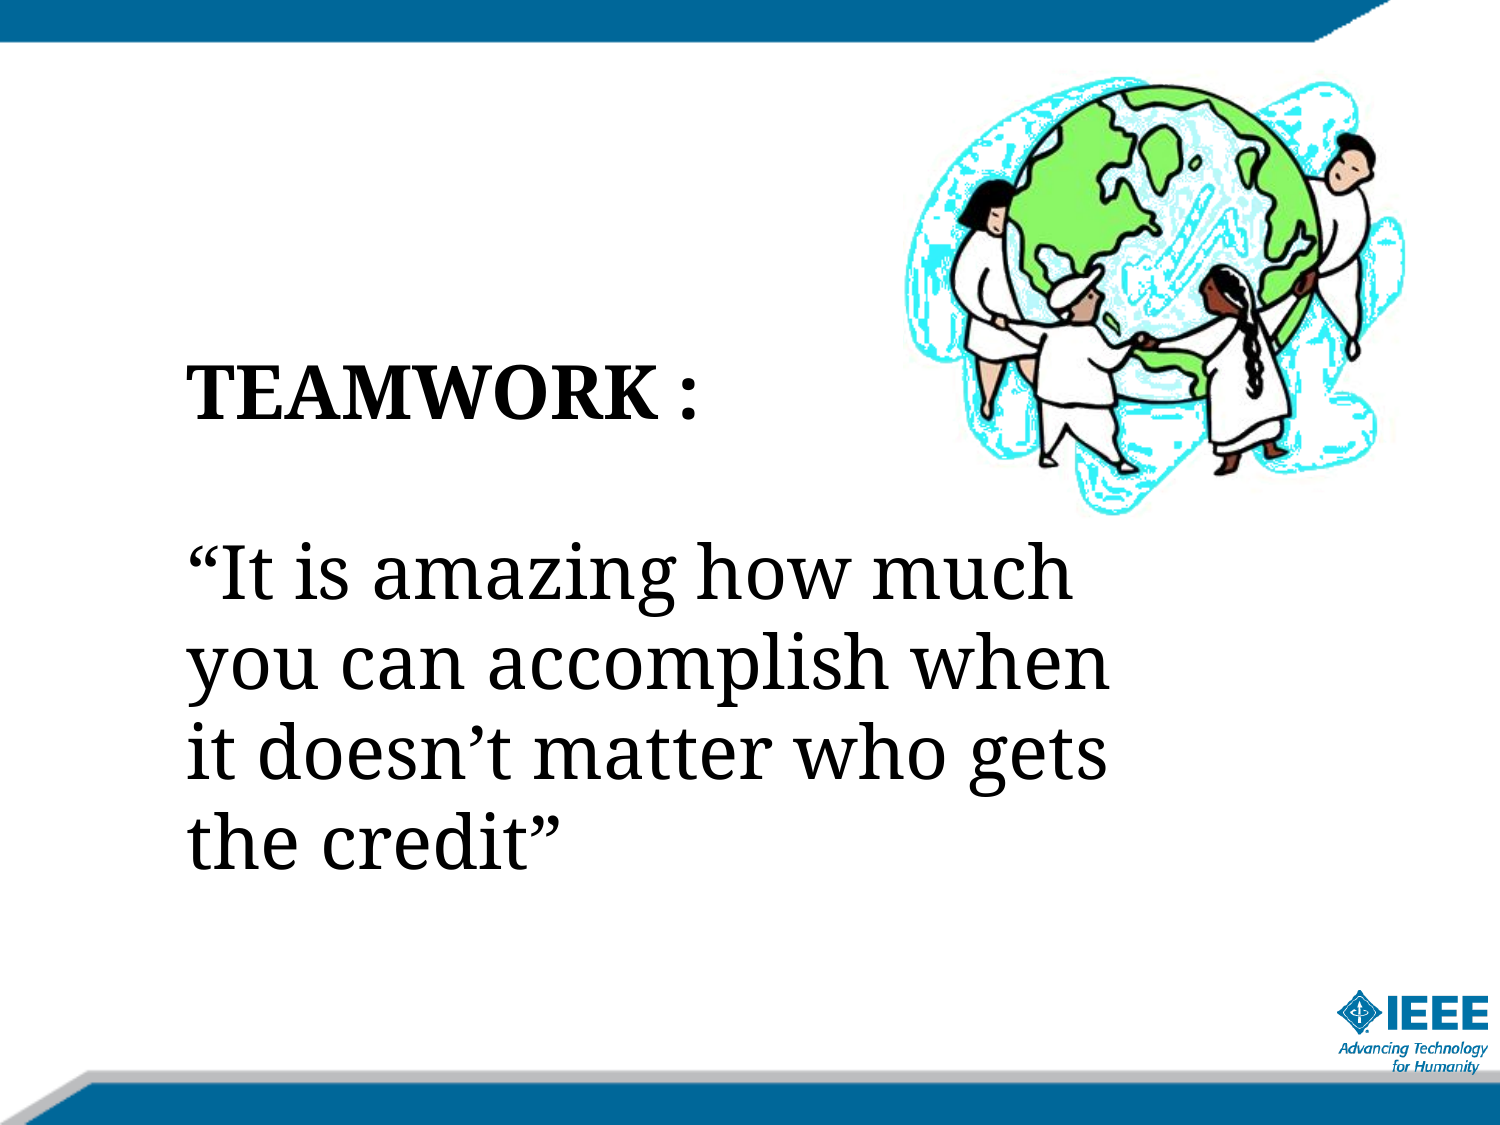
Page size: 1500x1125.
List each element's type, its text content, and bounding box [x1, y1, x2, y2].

picture [0, 0, 1500, 1125]
text_box TEAMWORK : “It is amazing how much you can accomplish when it doesn’t matter who gets the credit” [172, 337, 1192, 982]
